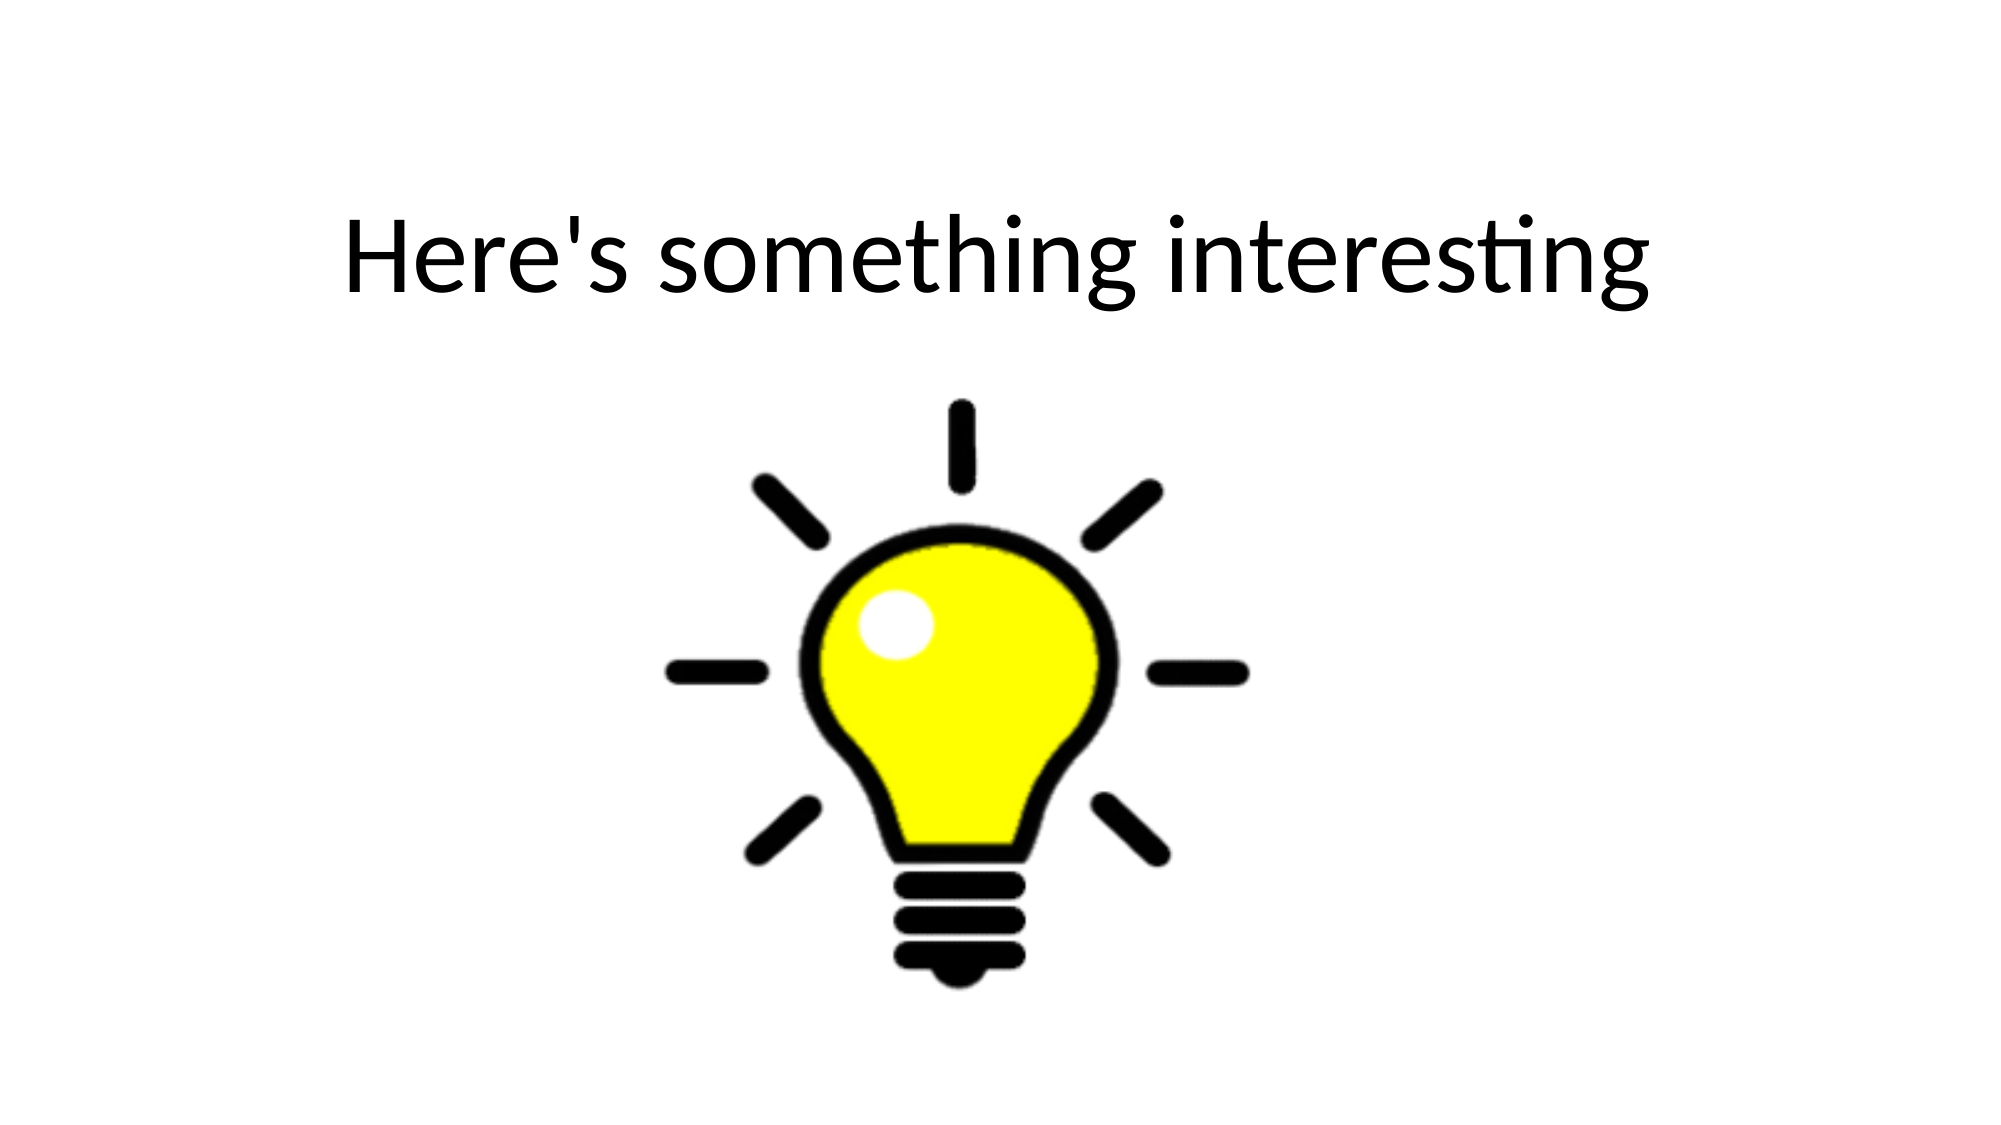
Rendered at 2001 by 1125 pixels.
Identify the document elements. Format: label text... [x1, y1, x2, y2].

list Here's something interesting [135, 187, 1860, 986]
picture [640, 377, 1278, 1014]
